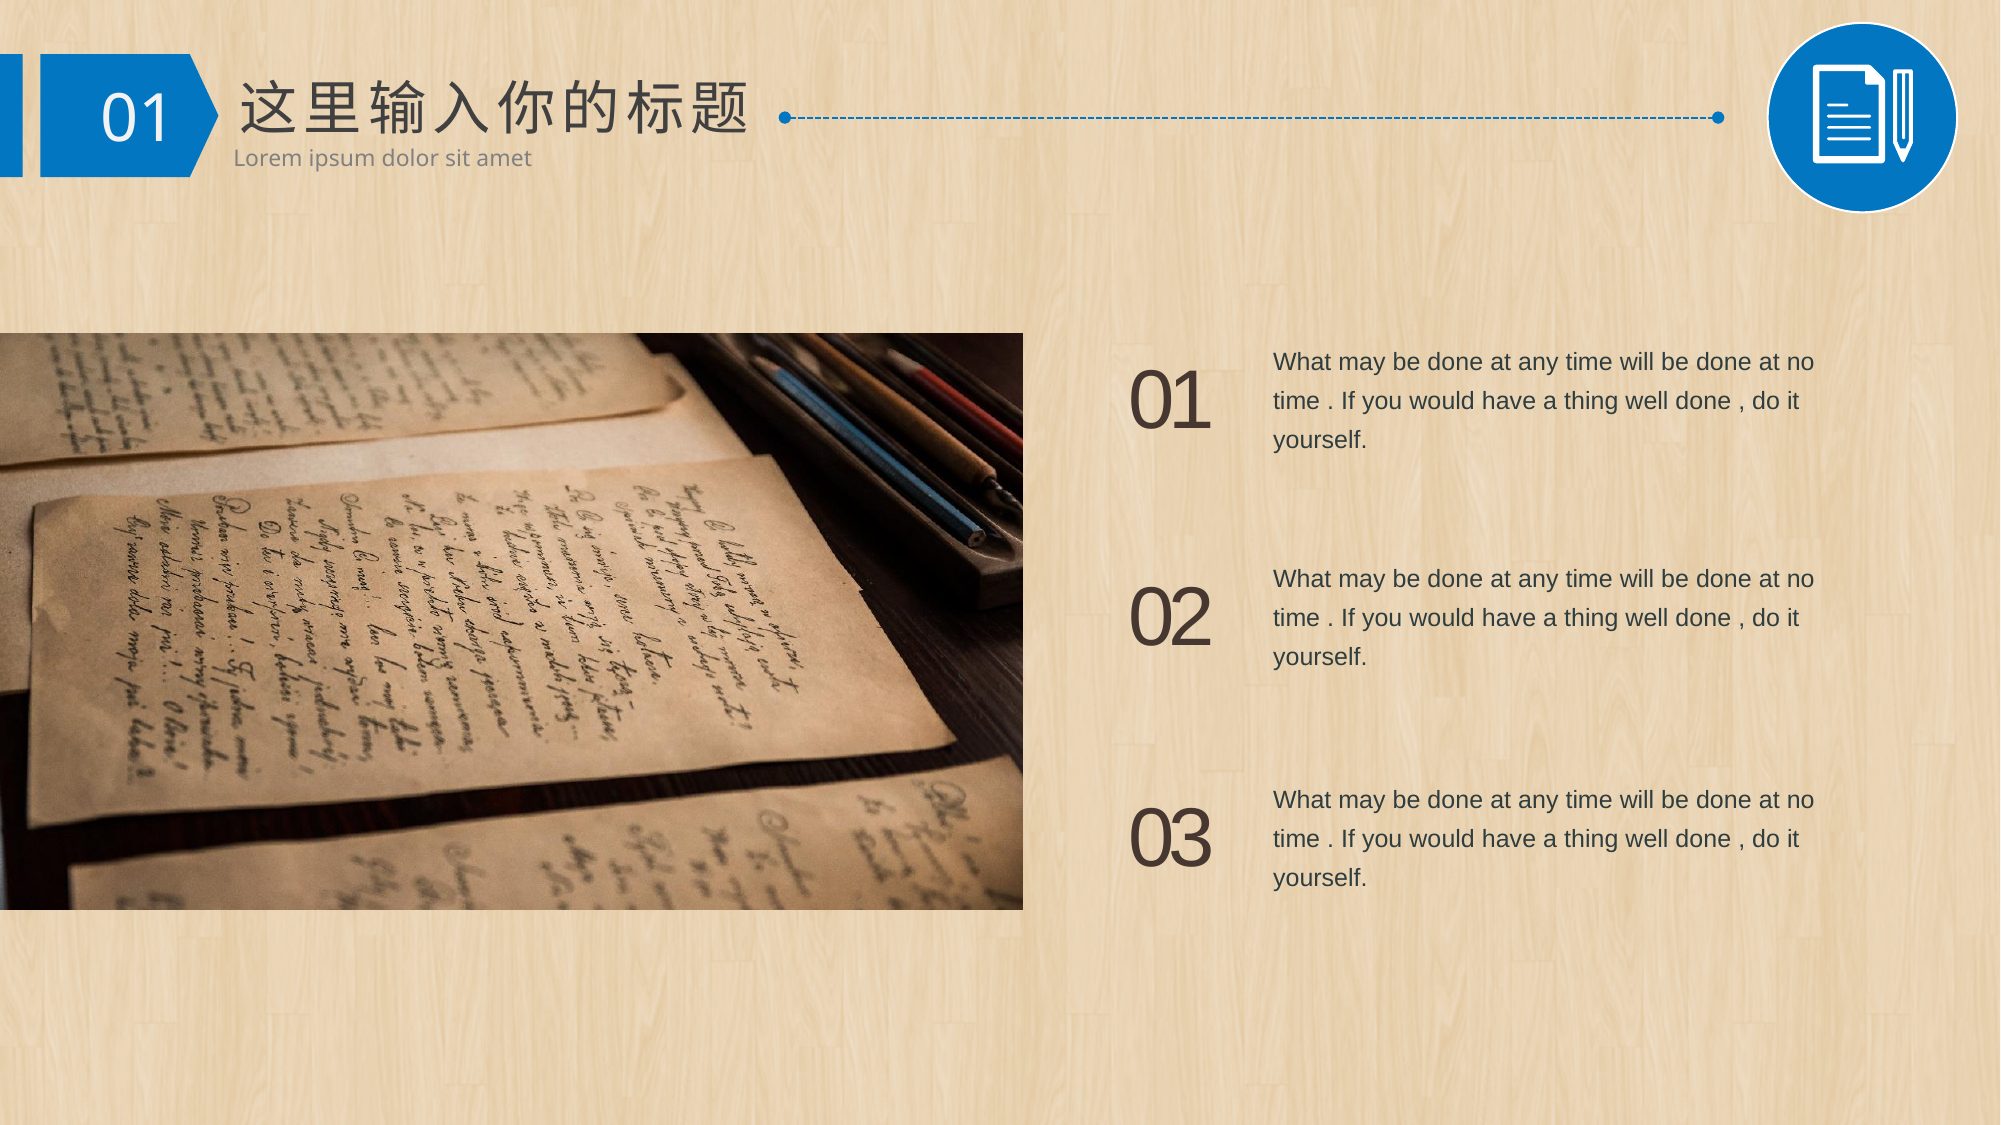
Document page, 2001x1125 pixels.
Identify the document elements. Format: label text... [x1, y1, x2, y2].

picture [0, 0, 2001, 1125]
text_box 02 [1114, 554, 1230, 670]
text_box 03 [1114, 776, 1230, 891]
text_box What may be done at any time will be done at no time . If you would have a thing well done , do it yourself. [1258, 546, 1833, 678]
text_box 01 [1114, 337, 1230, 453]
text_box What may be done at any time will be done at no time . If you would have a thing well done , do it yourself. [1258, 329, 1833, 461]
text_box What may be done at any time will be done at no time . If you would have a thing well done , do it yourself. [1258, 767, 1833, 899]
